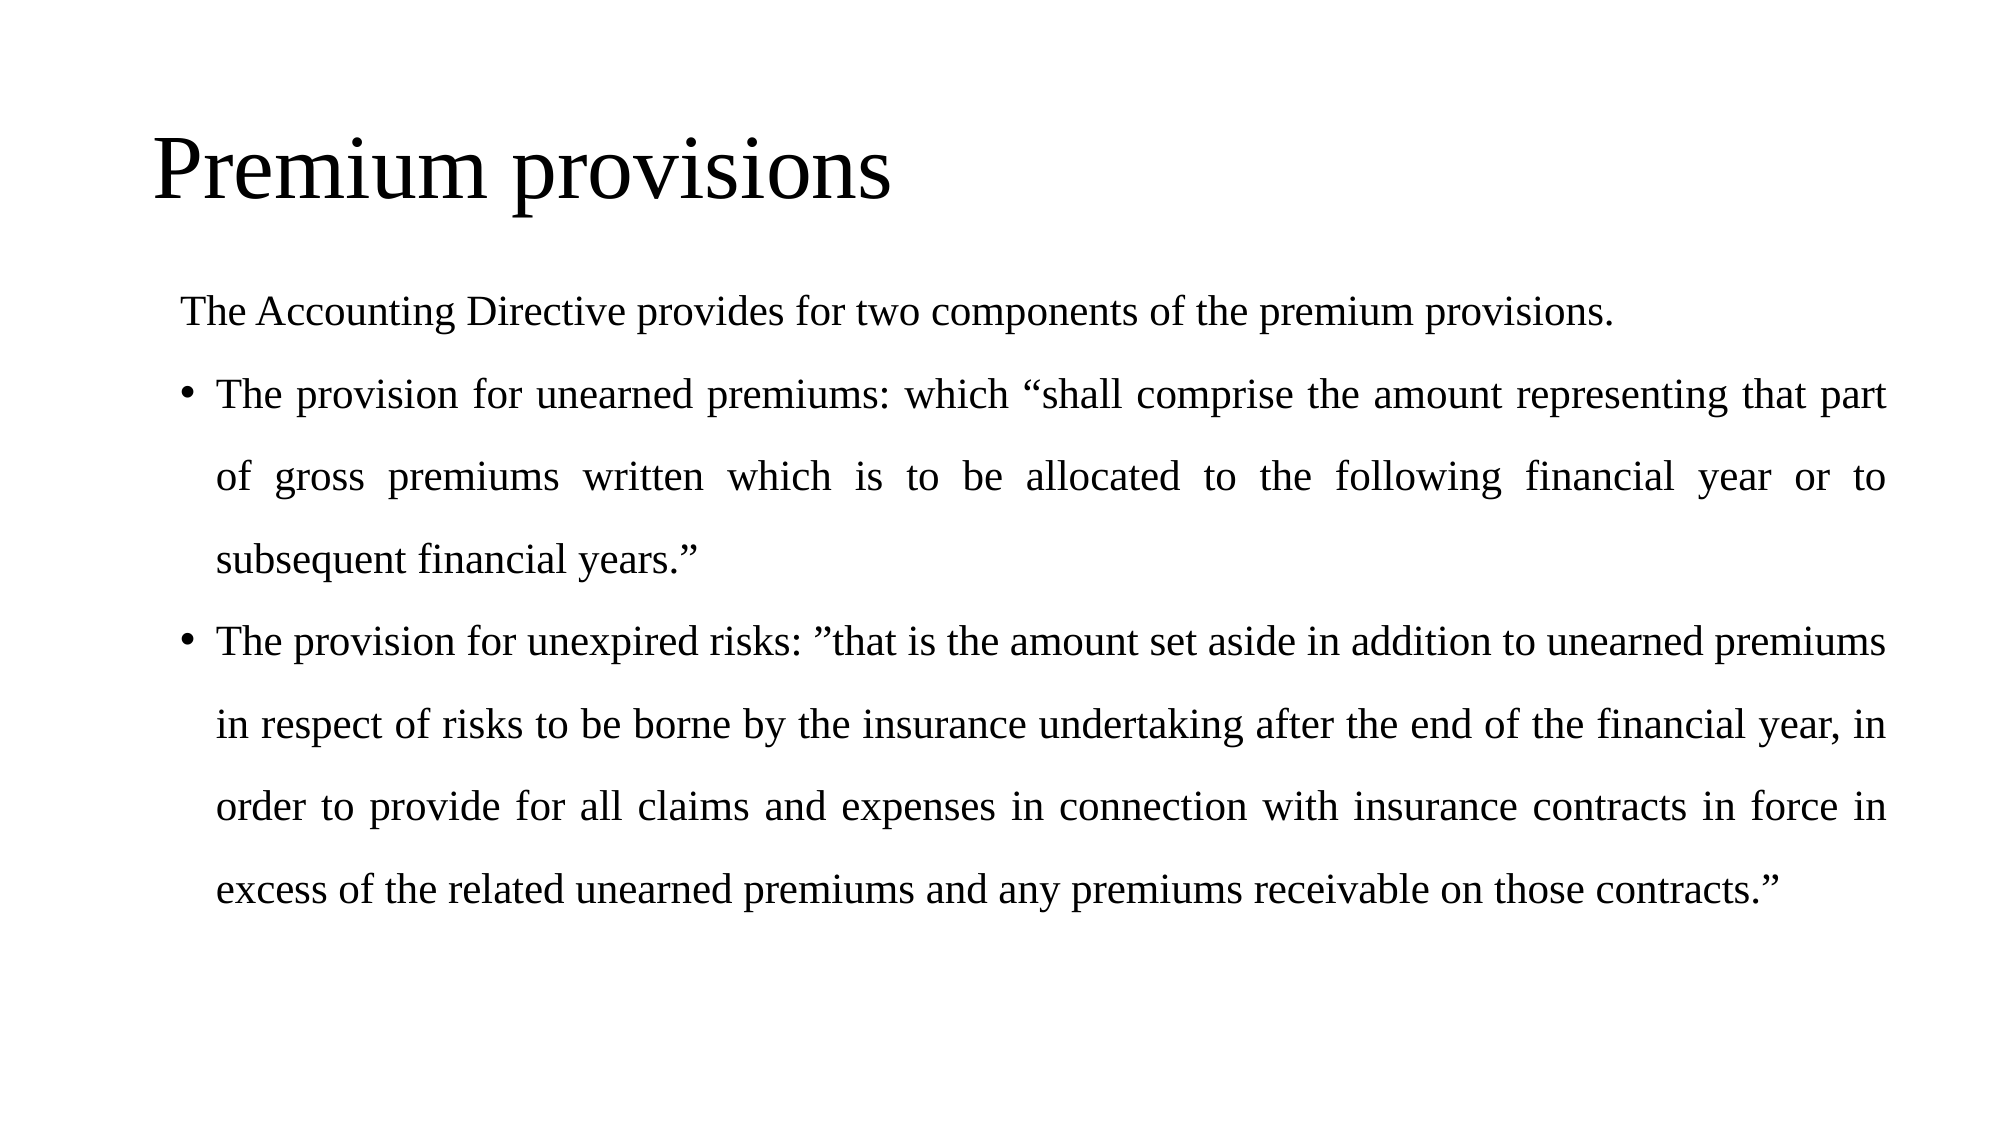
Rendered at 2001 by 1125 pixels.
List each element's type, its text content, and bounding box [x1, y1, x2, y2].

title Premium provisions [137, 59, 1863, 278]
list The Accounting Directive provides for two components of the premium provisions. The provision for unearned premiums: which “shall comprise the amount representing that part of gross premiums written which is to be allocated to the following financial year or to subsequent financial years.” The provision for unexpired risks: ”that is the amount set aside in addition to unearned premiums in respect of risks to be borne by the insurance undertaking after the end of the financial year, in order to provide for all claims and expenses in connection with insurance contracts in force in excess of the related unearned premiums and any premiums receivable on those contracts.” [165, 244, 1904, 1007]
